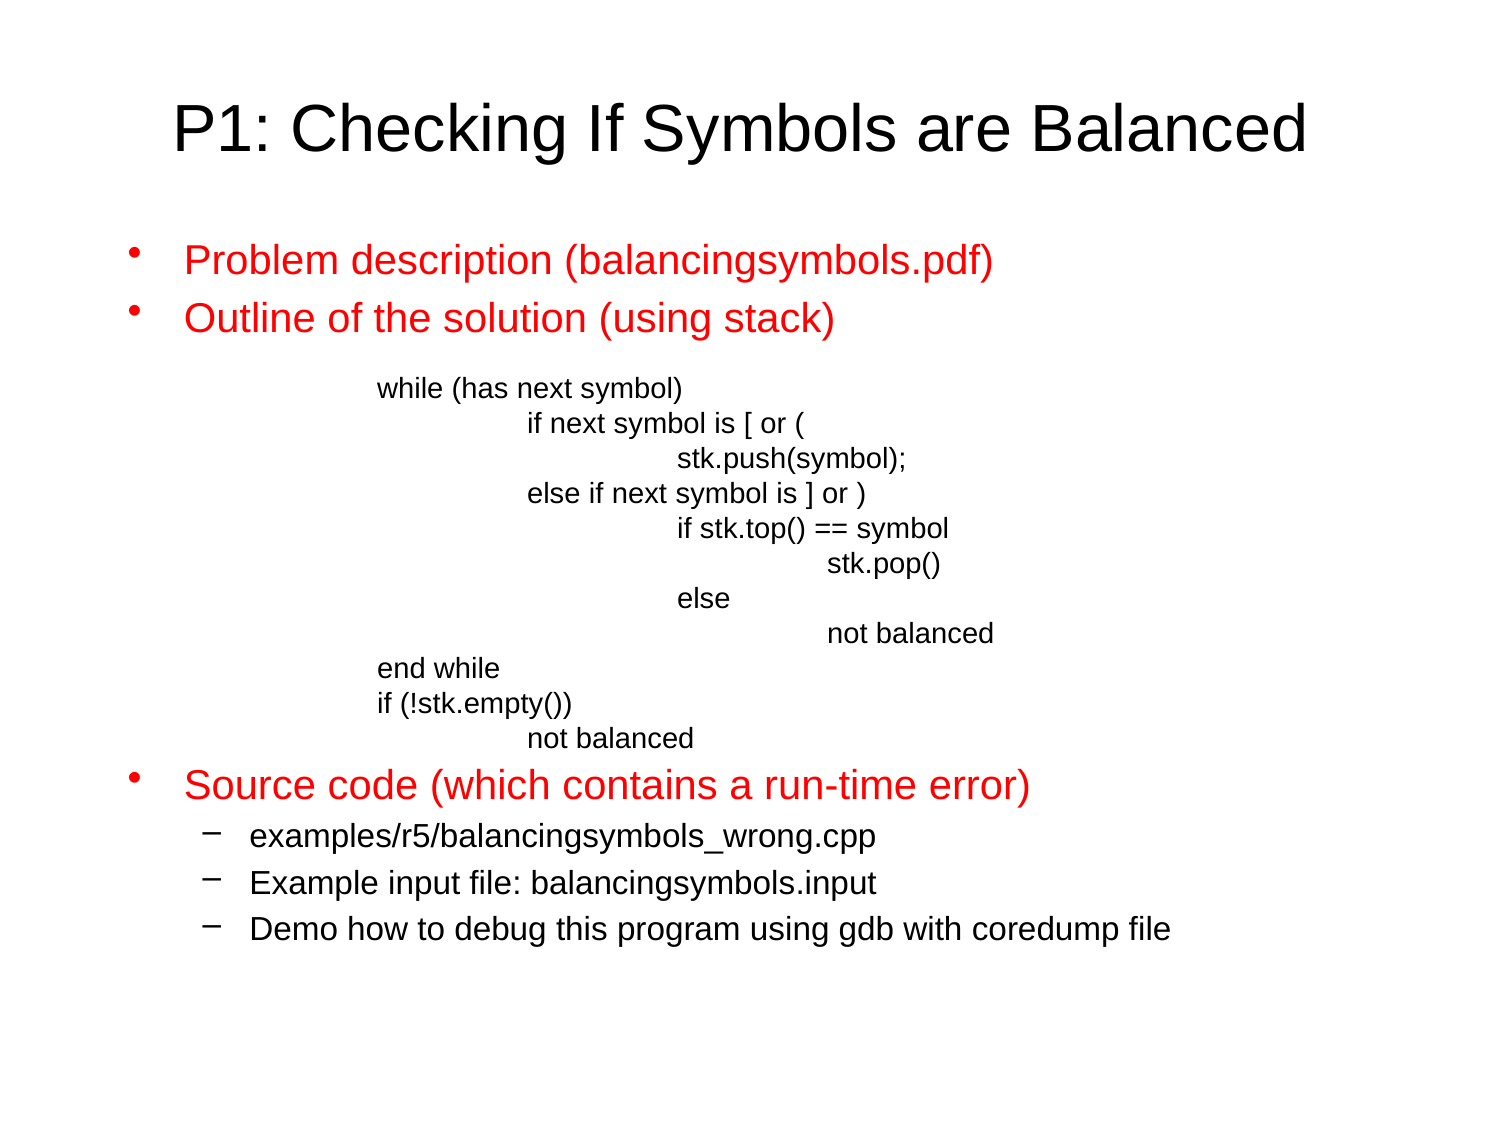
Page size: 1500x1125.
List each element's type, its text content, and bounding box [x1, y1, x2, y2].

list Problem description (balancingsymbols.pdf) Outline of the solution (using stack) Source code (which contains a run-time error) examples/r5/balancingsymbols_wrong.cpp Example input file: balancingsymbols.input Demo how to debug this program using gdb with coredump file [112, 224, 1388, 1001]
text_box while (has next symbol) if next symbol is [ or ( stk.push(symbol); else if next symbol is ] or ) if stk.top() == symbol stk.pop() else not balanced end while if (!stk.empty()) not balanced [362, 362, 1064, 762]
title P1: Checking If Symbols are Balanced [112, 62, 1388, 188]
